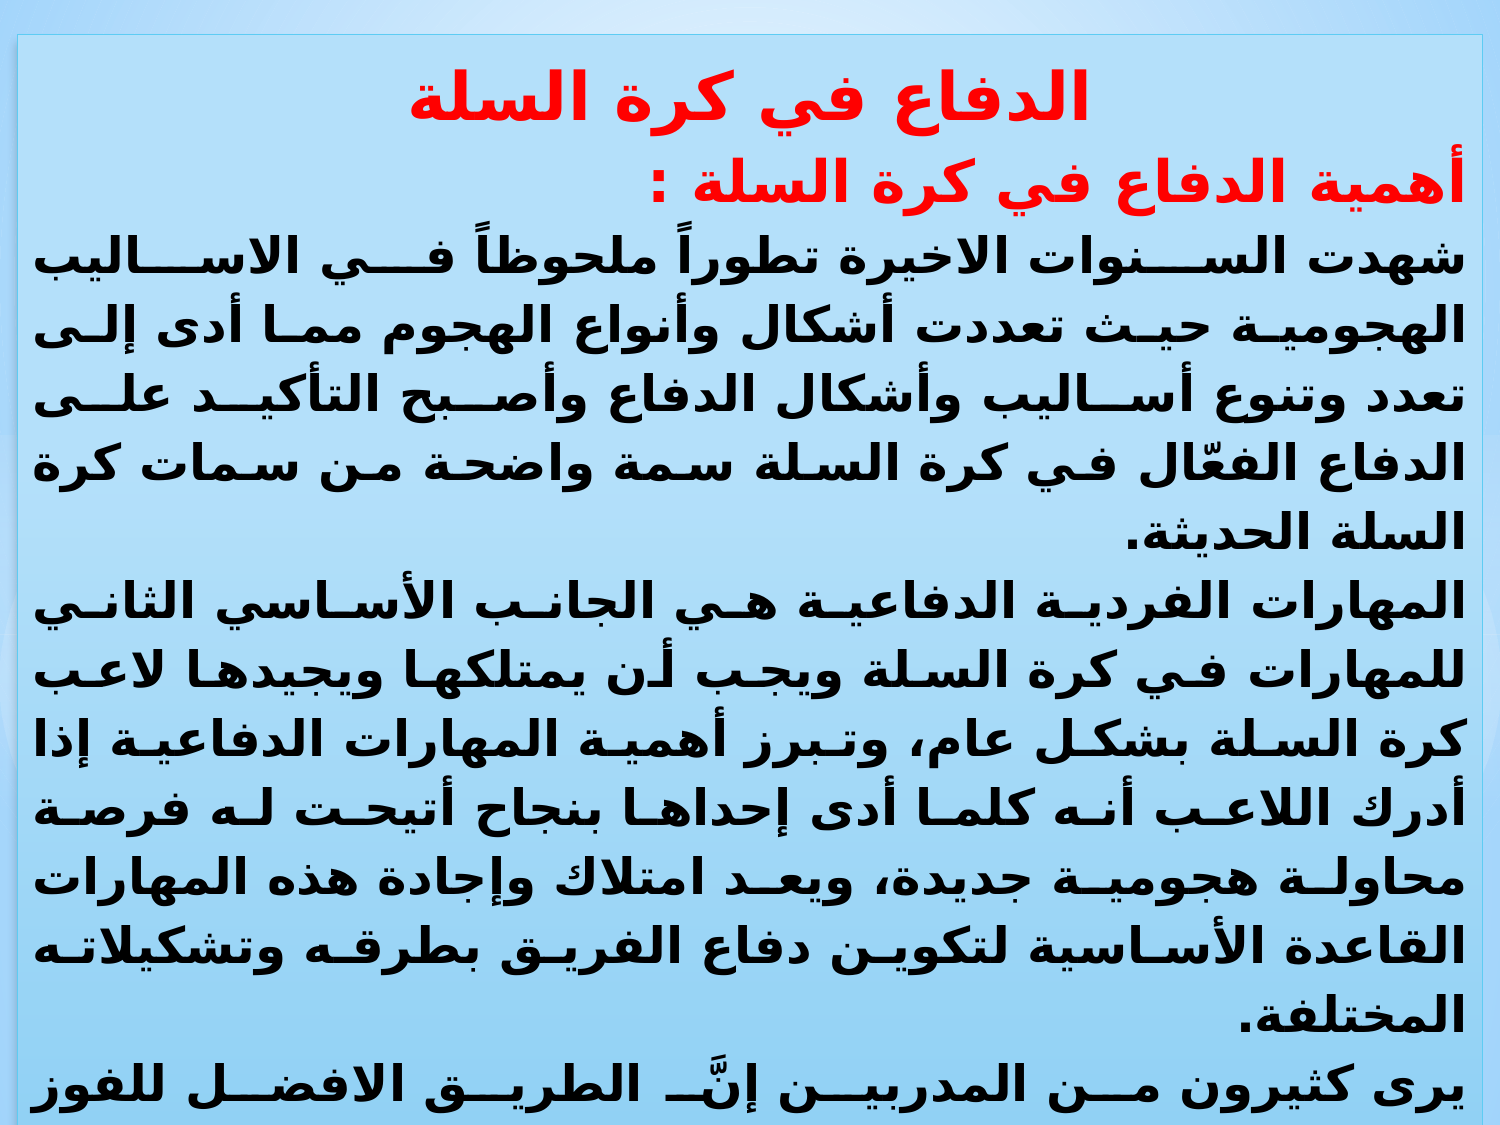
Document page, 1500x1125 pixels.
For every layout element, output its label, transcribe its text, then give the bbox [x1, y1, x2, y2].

text_box الدفاع في كرة السلة أهمية الدفاع في كرة السلة : شهدت السنوات الاخيرة تطوراً ملحوظاً في الاساليب الهجومية حيث تعددت أشكال وأنواع الهجوم مما أدى إلى تعدد وتنوع أساليب وأشكال الدفاع وأصبح التأكيد على الدفاع الفعّال في كرة السلة سمة واضحة من سمات كرة السلة الحديثة. المهارات الفردية الدفاعية هي الجانب الأساسي الثاني للمهارات في كرة السلة ويجب أن يمتلكها ويجيدها لاعب كرة السلة بشكل عام، وتبرز أهمية المهارات الدفاعية إذا أدرك اللاعب أنه كلما أدى إحداها بنجاح أتيحت له فرصة محاولة هجومية جديدة، ويعد امتلاك وإجادة هذه المهارات القاعدة الأساسية لتكوين دفاع الفريق بطرقه وتشكيلاته المختلفة. يرى كثيرون من المدربين إنَّ الطريق الافضل للفوز بالمباراة يتحقق من خلال الدفاع اليقظ والقوي فالفريق الذي يمتلك دفاعاً متماسكاً يتحكم إلى حد كبير في نتيجة المباراة، والدفاع الجيد هو الوسيلة التي تمكن الفرق ذات المستوى العادي أو الضعيف من الصمود ضد الفرق ذات المستوى العالي، والدفاع الجيد يعطي ويمد كلّ فرد من أفراد الفريق الثقة بالنفس فالفريق الذي يتميز لاعبوه بالدفاع الجيد يسبب قلقاً للفريق المنافس. [17, 34, 1483, 1125]
